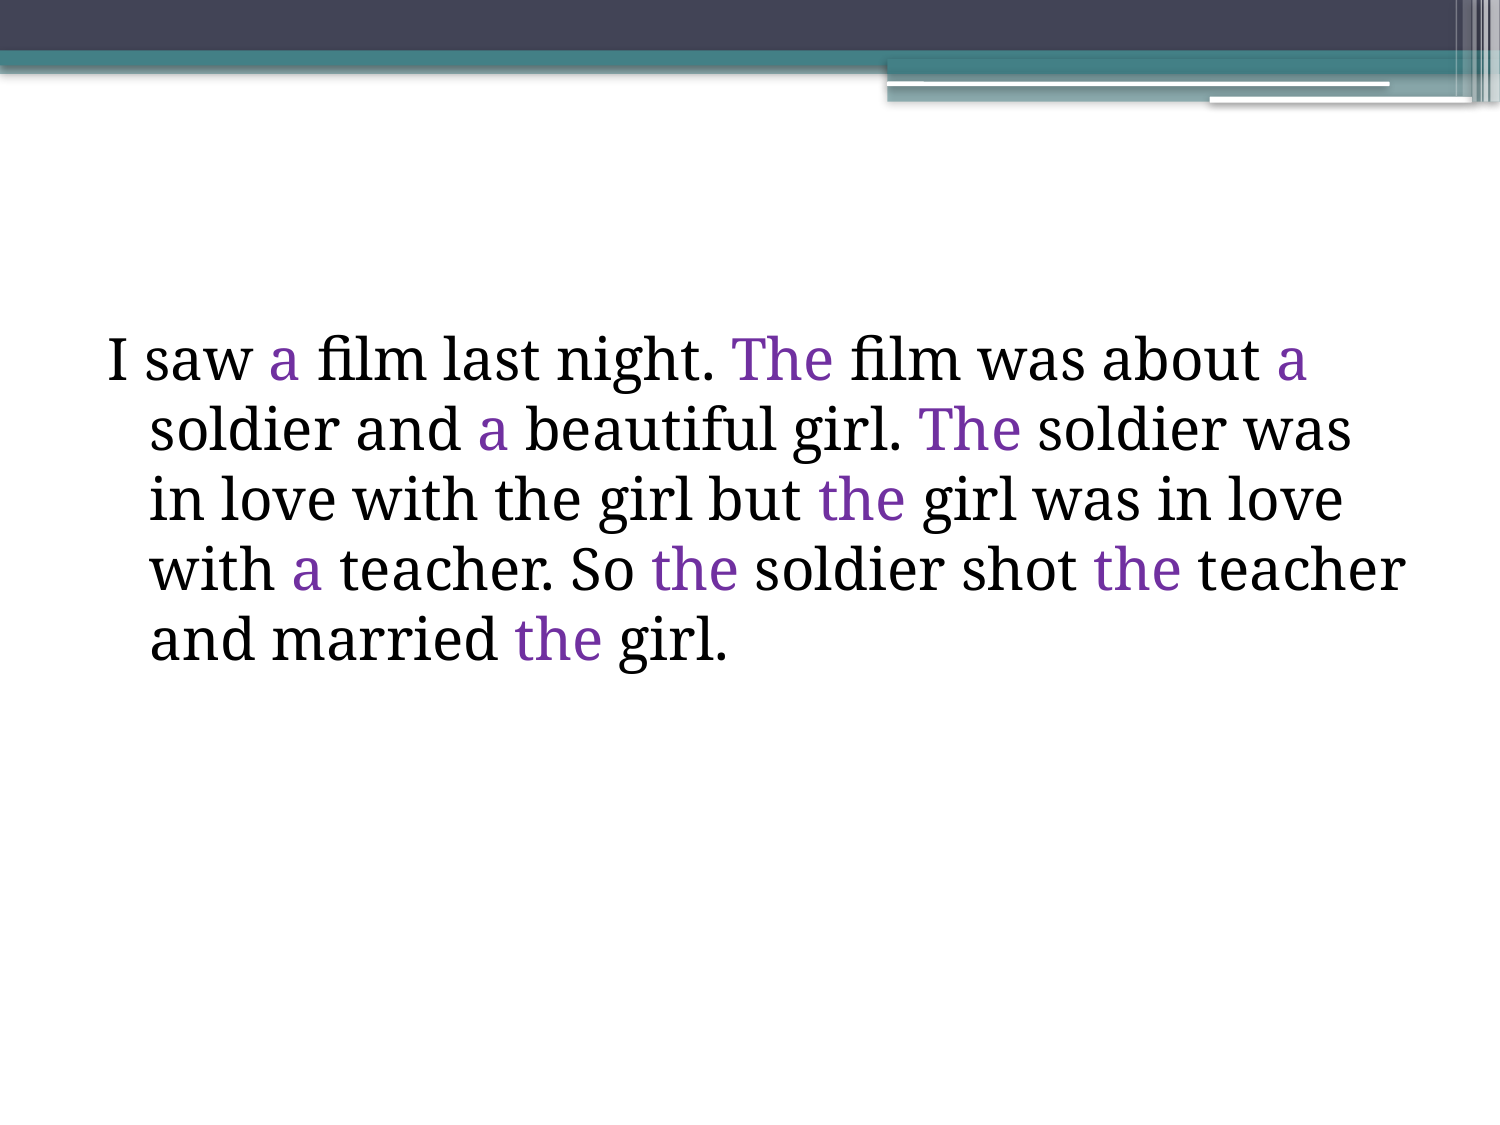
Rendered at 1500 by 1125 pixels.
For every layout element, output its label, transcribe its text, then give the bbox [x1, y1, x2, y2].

list I saw a film last night. The film was about a soldier and a beautiful girl. The soldier was in love with the girl but the girl was in love with a teacher. So the soldier shot the teacher and married the girl. [75, 314, 1425, 1079]
